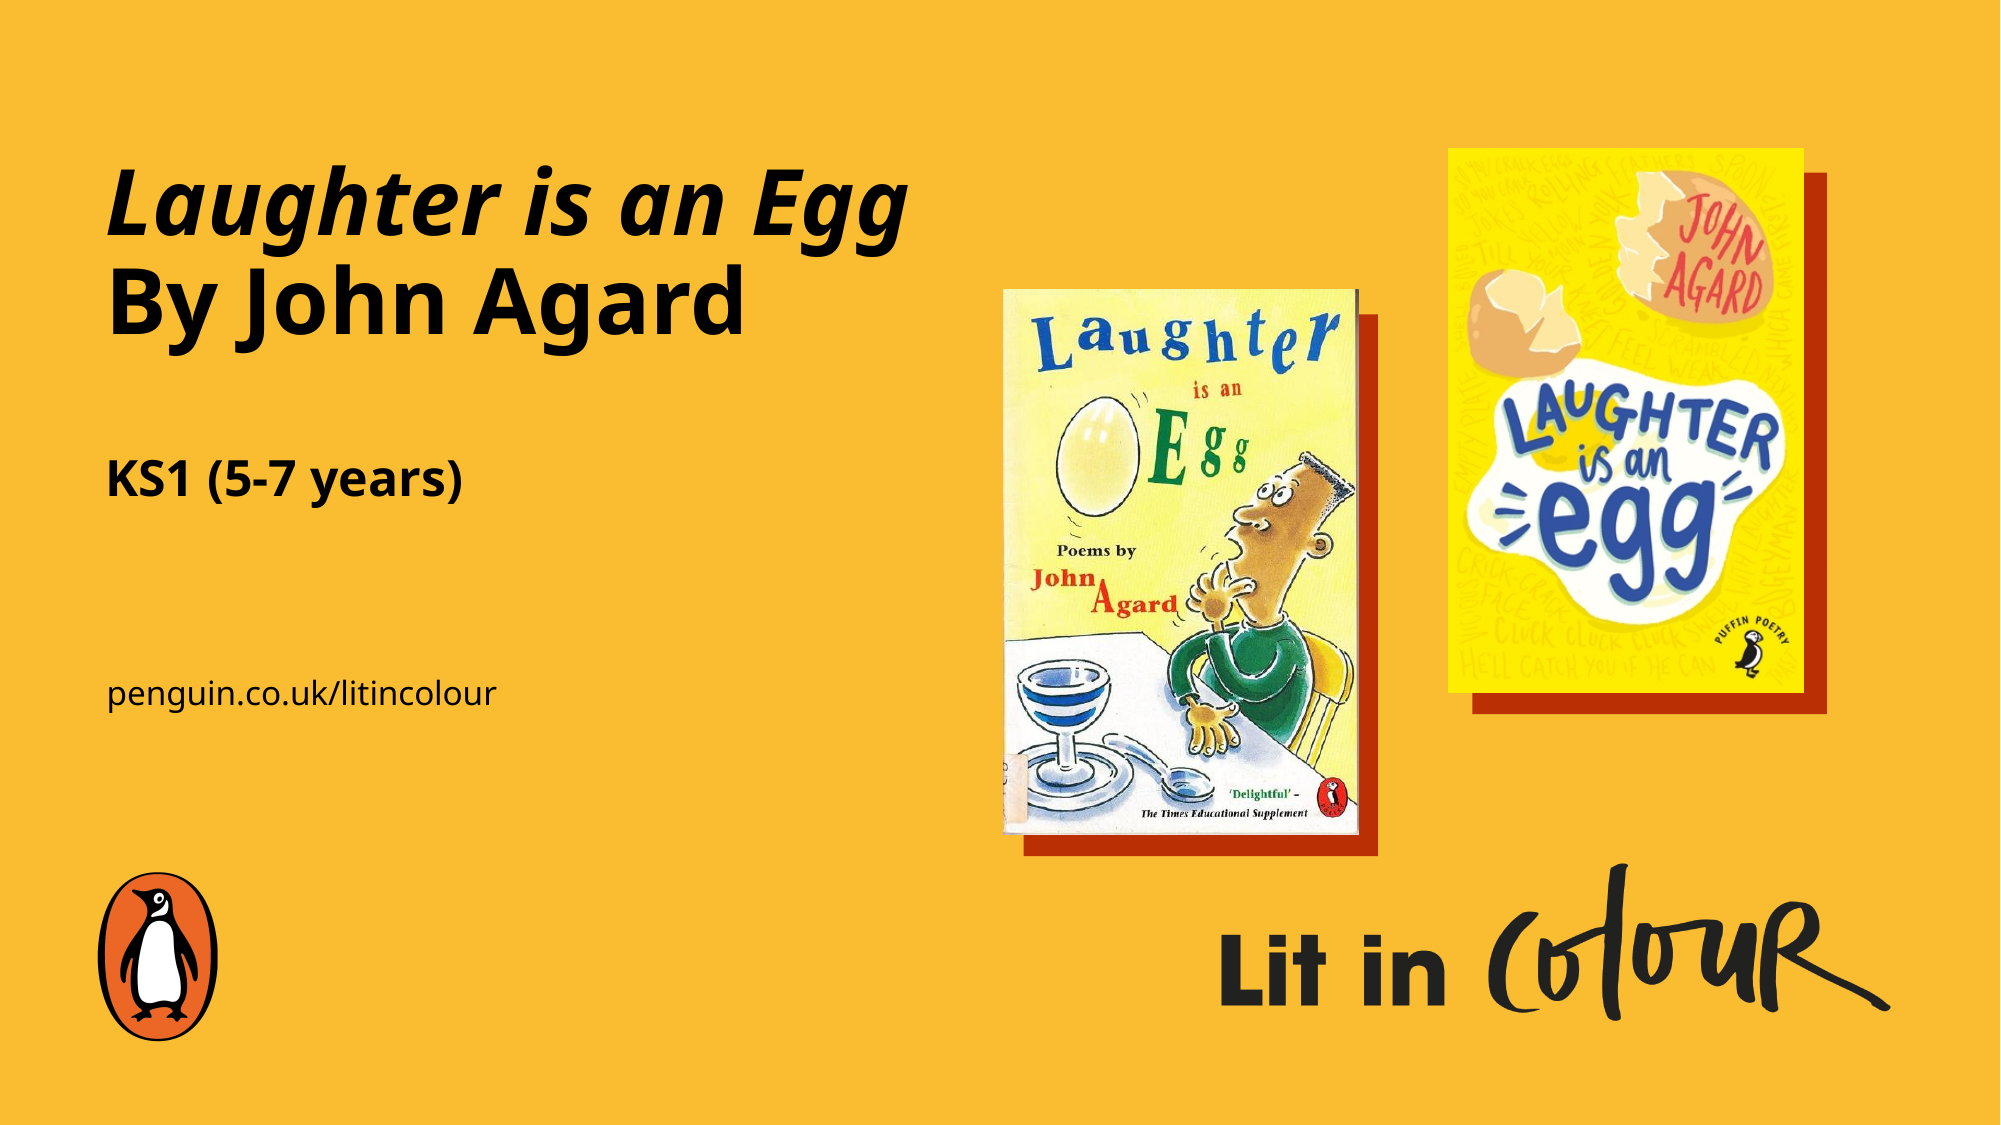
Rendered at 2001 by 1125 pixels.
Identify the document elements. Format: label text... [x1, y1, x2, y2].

picture [0, 0, 2001, 1125]
text_box [1023, 313, 1379, 857]
text_box Laughter is an Egg By John Agard KS1 (5-7 years) [90, 148, 1284, 374]
text_box penguin.co.uk/litincolour [90, 669, 514, 715]
text_box [1471, 172, 1828, 715]
